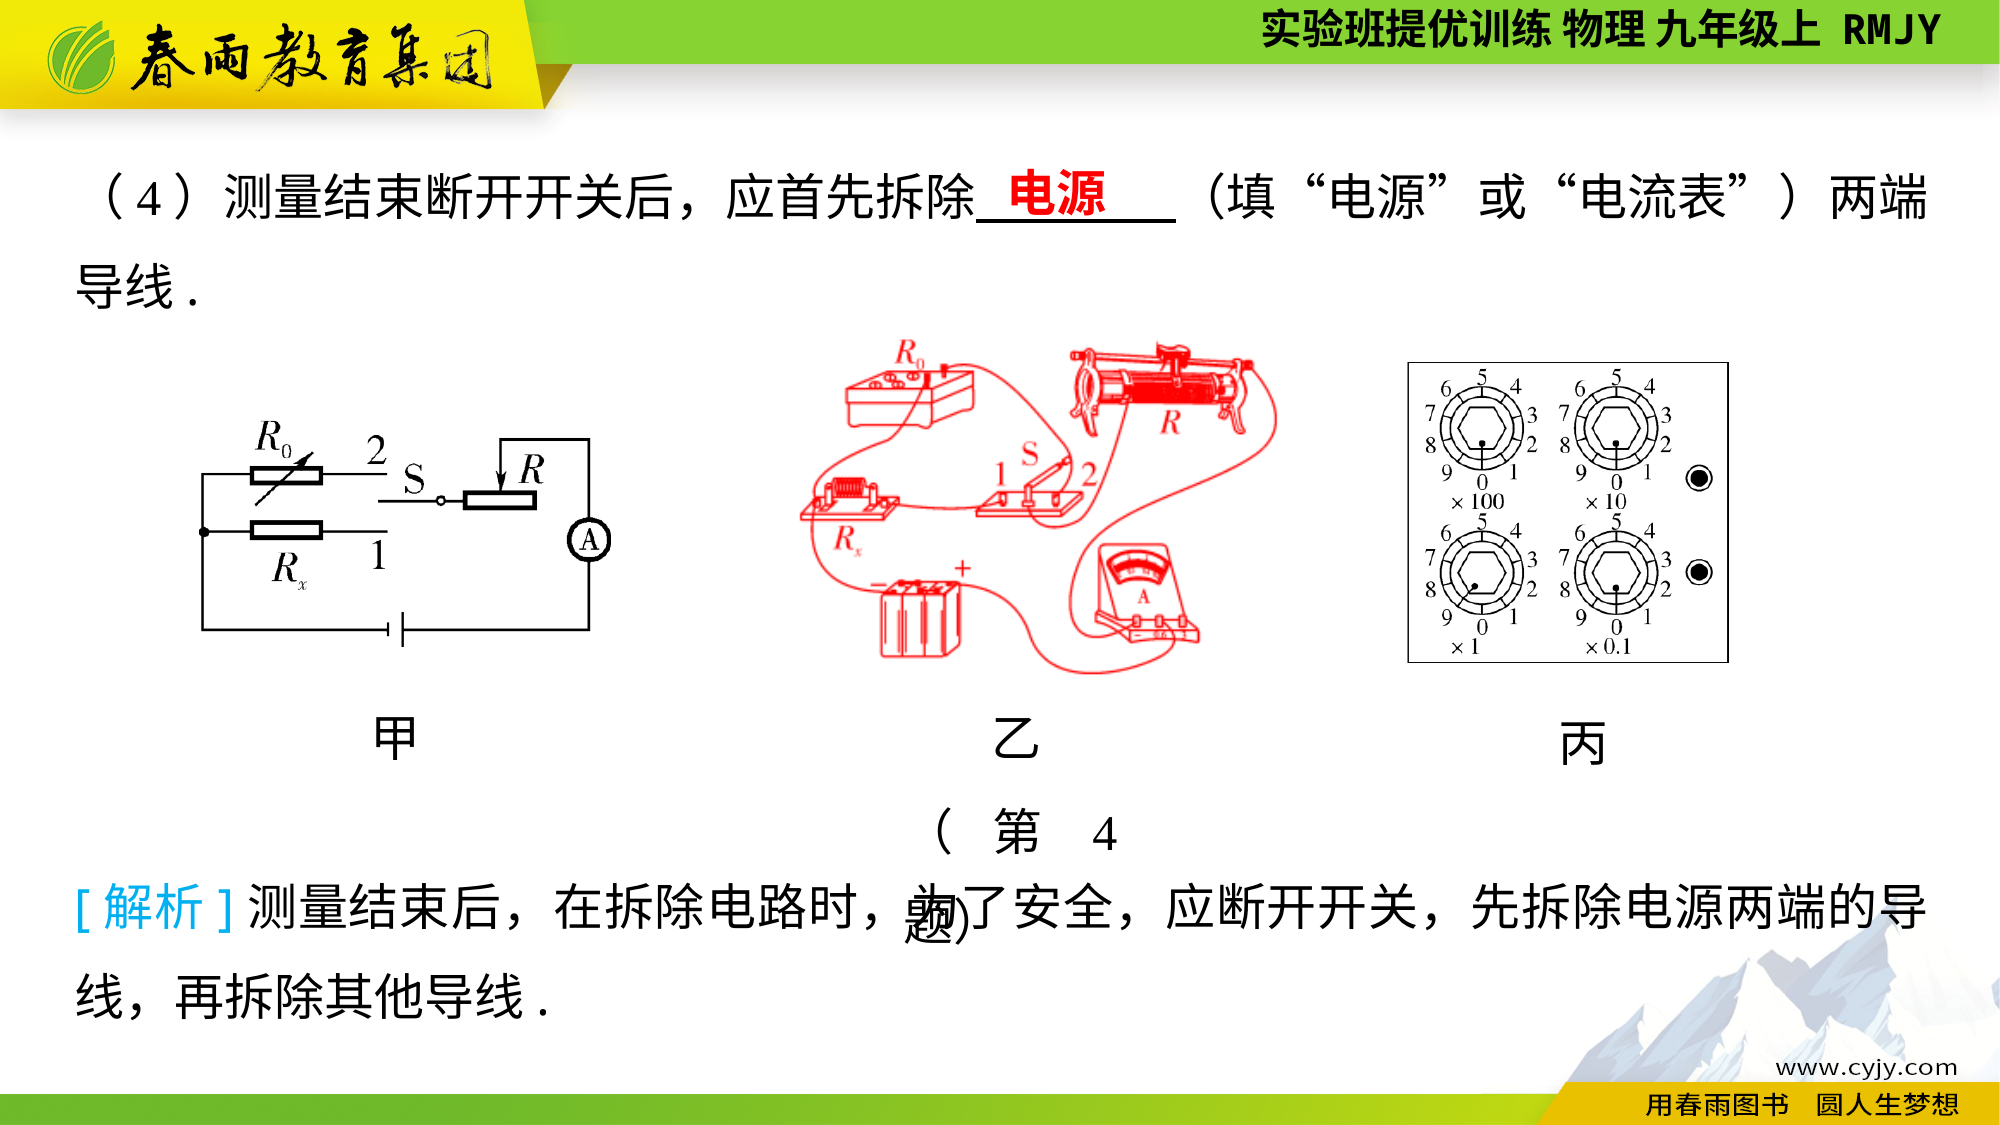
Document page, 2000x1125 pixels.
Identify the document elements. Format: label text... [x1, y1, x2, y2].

text_box （第4题） [889, 763, 1144, 868]
text_box 丙 [1543, 677, 1624, 780]
text_box 乙 [976, 686, 1057, 763]
list （4）测量结束断开开关后，应首先拆除 （填“电源”或“电流表”）两端导线. [59, 128, 1944, 314]
text_box 甲 [355, 668, 436, 774]
text_box 电源 [992, 123, 1122, 229]
picture [0, 0, 2000, 1125]
text_box [解析]测量结束后，在拆除电路时，为了安全，应断开开关，先拆除电源两端的导线，再拆除其他导线. [59, 837, 1944, 1033]
